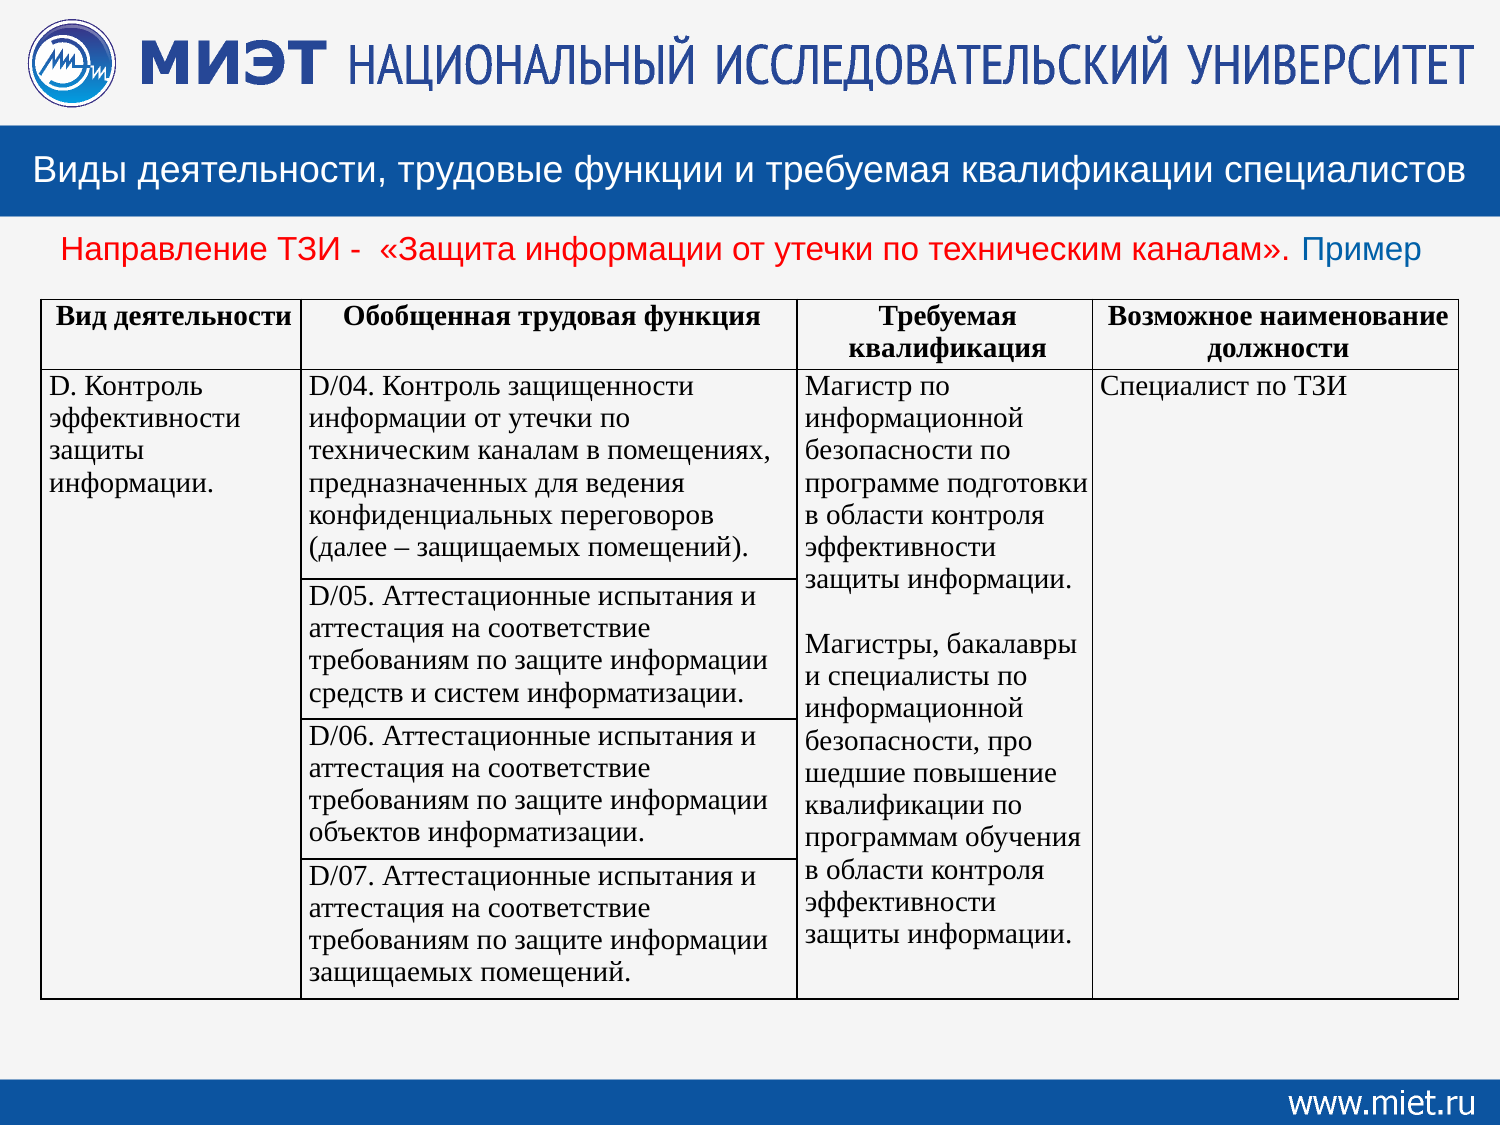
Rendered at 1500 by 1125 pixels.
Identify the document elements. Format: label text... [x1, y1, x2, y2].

picture [0, 0, 1500, 1125]
table_cell D/04. Контроль защищенности информации от утечки по техническим каналам в помещениях, предназначенных для ведения конфиденциальных переговоров (далее – защищаемых помещений). [302, 370, 796, 578]
table_header Вид деятельности [42, 300, 300, 369]
table_cell D/05. Аттестационные испытания и аттестация на соответствие требованиям по защите информации средств и систем информатизации. [302, 580, 796, 718]
table_header Требуемая квалификация [798, 300, 1092, 369]
table_cell Специалист по ТЗИ [1093, 370, 1458, 998]
table_cell D/07. Аттестационные испытания и аттестация на соответствие требованиям по защите информации защищаемых помещений. [302, 860, 796, 998]
table_header Возможное наименование должности [1093, 300, 1458, 369]
table_cell D. Контроль эффективности защиты информации. [42, 370, 300, 998]
table_cell Магистр по информационной безопасности по программе подготовки в области контроля эффективности защиты информации. Магистры, бакалавры и специалисты по информационной безопасности, про шедшие повышение квалификации по программам обучения в области контроля эффективности защиты информации. [798, 370, 1092, 998]
table_cell D/06. Аттестационные испытания и аттестация на соответствие требованиям по защите информации объектов информатизации. [302, 720, 796, 858]
table_header Обобщенная трудовая функция [302, 300, 796, 369]
text_box Направление ТЗИ - «Защита информации от утечки по техническим каналам». Пример [0, 219, 1483, 275]
text_box Виды деятельности, трудовые функции и требуемая квалификации специалистов [17, 137, 1489, 197]
